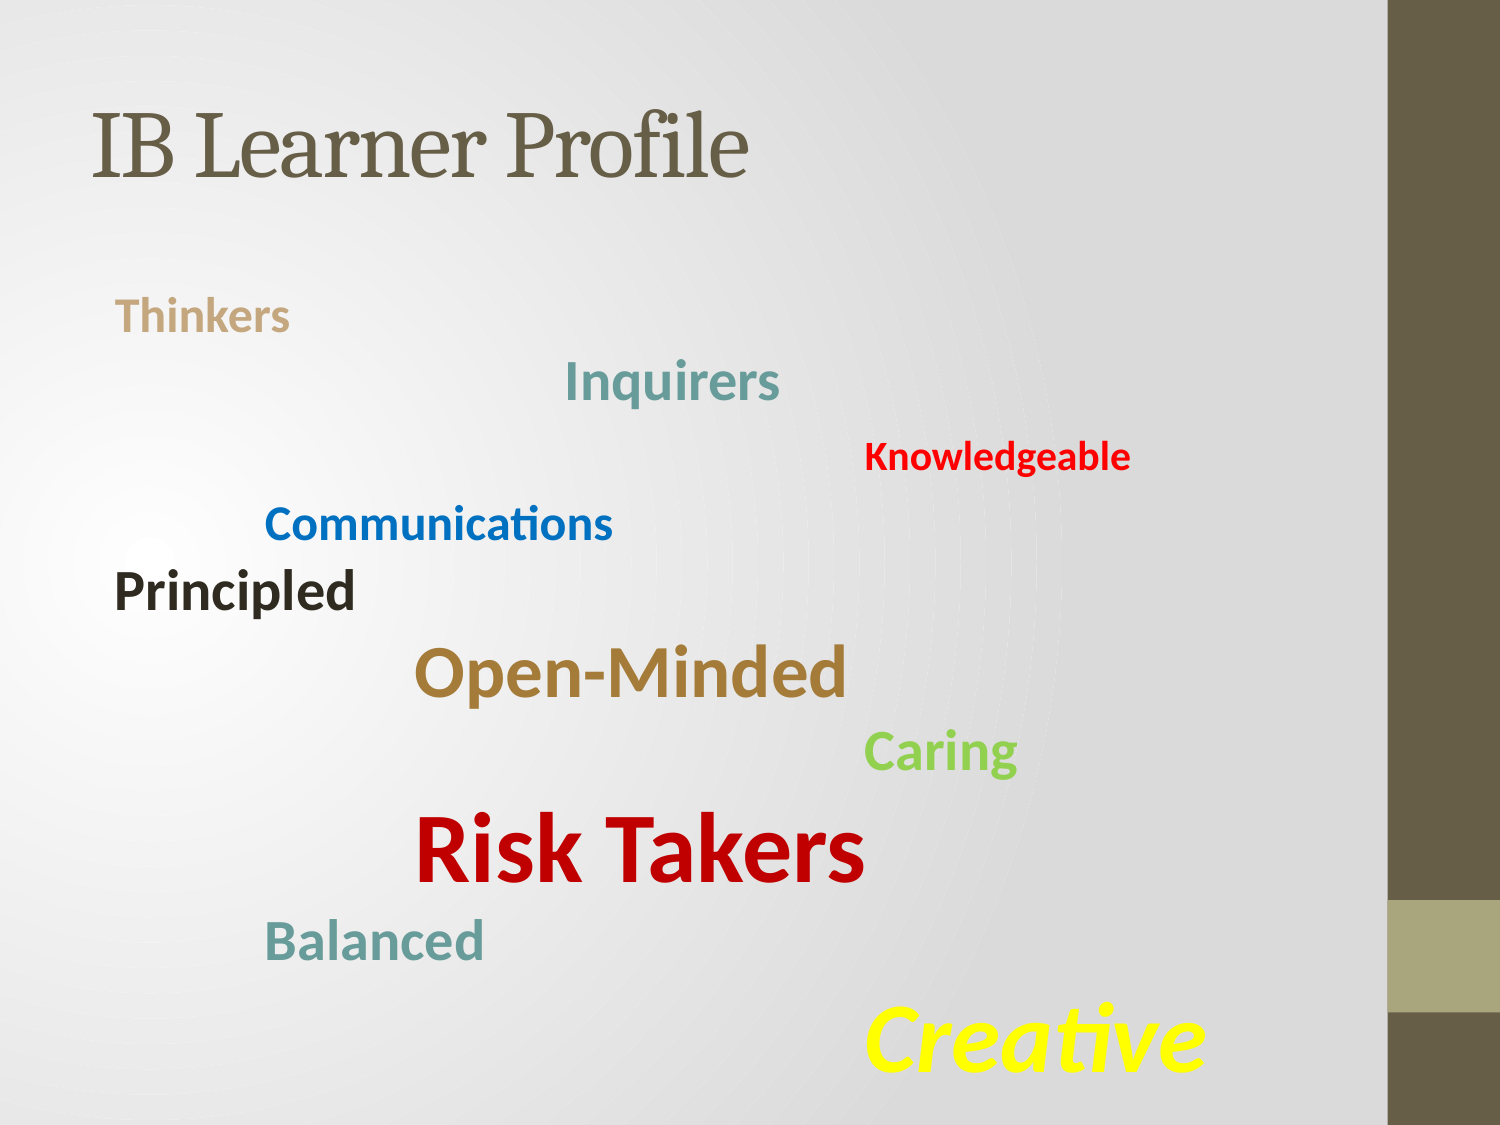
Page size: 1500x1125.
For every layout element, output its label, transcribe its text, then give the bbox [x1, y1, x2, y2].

text_box Thinkers Inquirers Knowledgeable Communications Principled Open-Minded Caring Risk Takers Balanced Creative [99, 274, 1325, 1100]
title IB Learner Profile [75, 45, 1325, 233]
